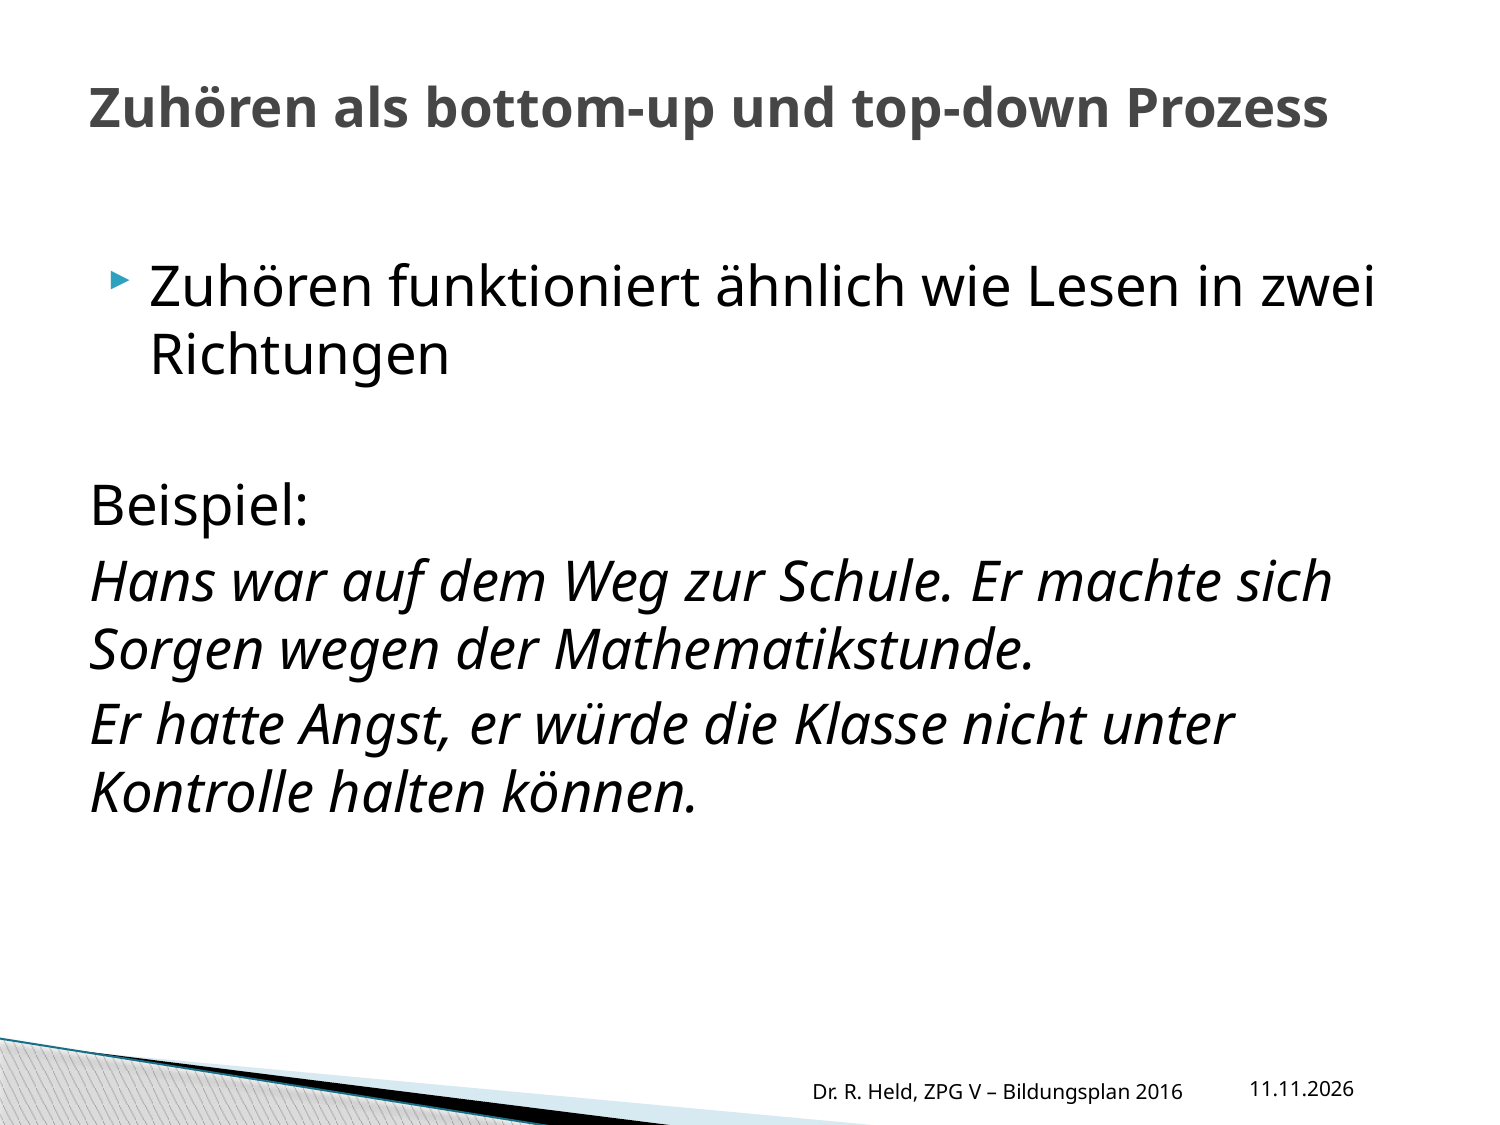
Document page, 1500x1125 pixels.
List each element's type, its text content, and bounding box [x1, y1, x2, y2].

list Zuhören funktioniert ähnlich wie Lesen in zwei Richtungen Beispiel: Hans war auf dem Weg zur Schule. Er machte sich Sorgen wegen der Mathematikstunde. Er hatte Angst, er würde die Klasse nicht unter Kontrolle halten können. [75, 243, 1425, 986]
footer Dr. R. Held, ZPG V – Bildungsplan 2016 [797, 1051, 1235, 1112]
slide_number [1235, 1051, 1400, 1112]
title Zuhören als bottom-up und top-down Prozess [75, 45, 1425, 233]
